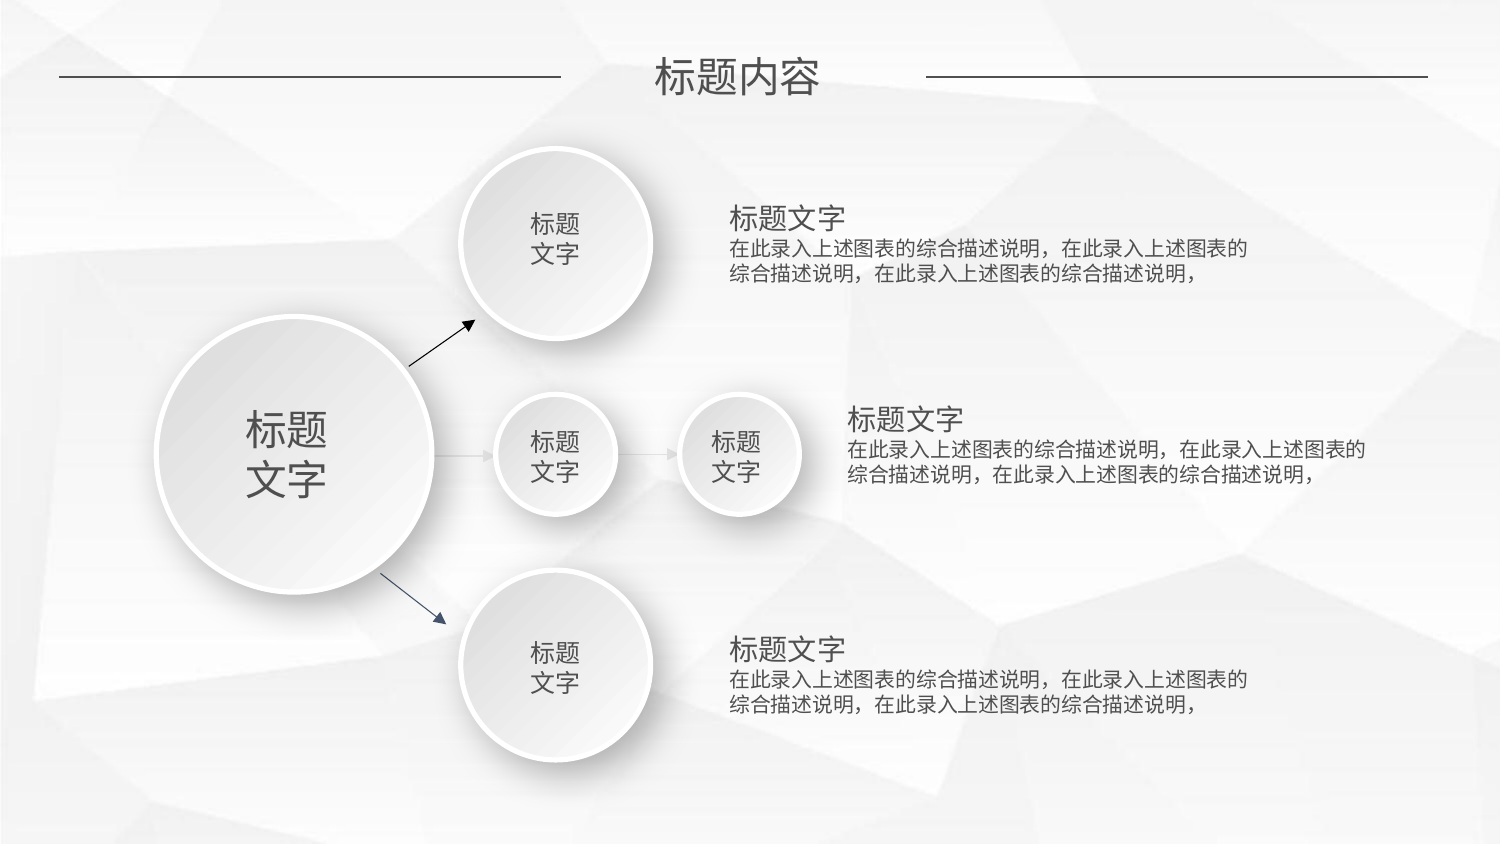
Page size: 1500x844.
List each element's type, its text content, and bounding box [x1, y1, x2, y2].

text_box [460, 570, 651, 760]
text_box [678, 393, 790, 516]
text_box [380, 573, 447, 625]
text_box 标题文字 在此录入上述图表的综合描述说明，在此录入上述图表的综合描述说明，在此录入上述图表的综合描述说明， [714, 624, 1270, 724]
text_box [460, 148, 651, 339]
text_box 标题文字 在此录入上述图表的综合描述说明，在此录入上述图表的综合描述说明，在此录入上述图表的综合描述说明， [832, 394, 1388, 494]
picture [0, 0, 1500, 844]
text_box 标题 文字 [697, 419, 791, 495]
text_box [156, 316, 432, 593]
text_box [791, 421, 801, 487]
text_box 标题文字 在此录入上述图表的综合描述说明，在此录入上述图表的综合描述说明，在此录入上述图表的综合描述说明， [714, 192, 1270, 293]
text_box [432, 319, 476, 367]
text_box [495, 394, 616, 515]
text_box 标题内容 [608, 43, 868, 109]
